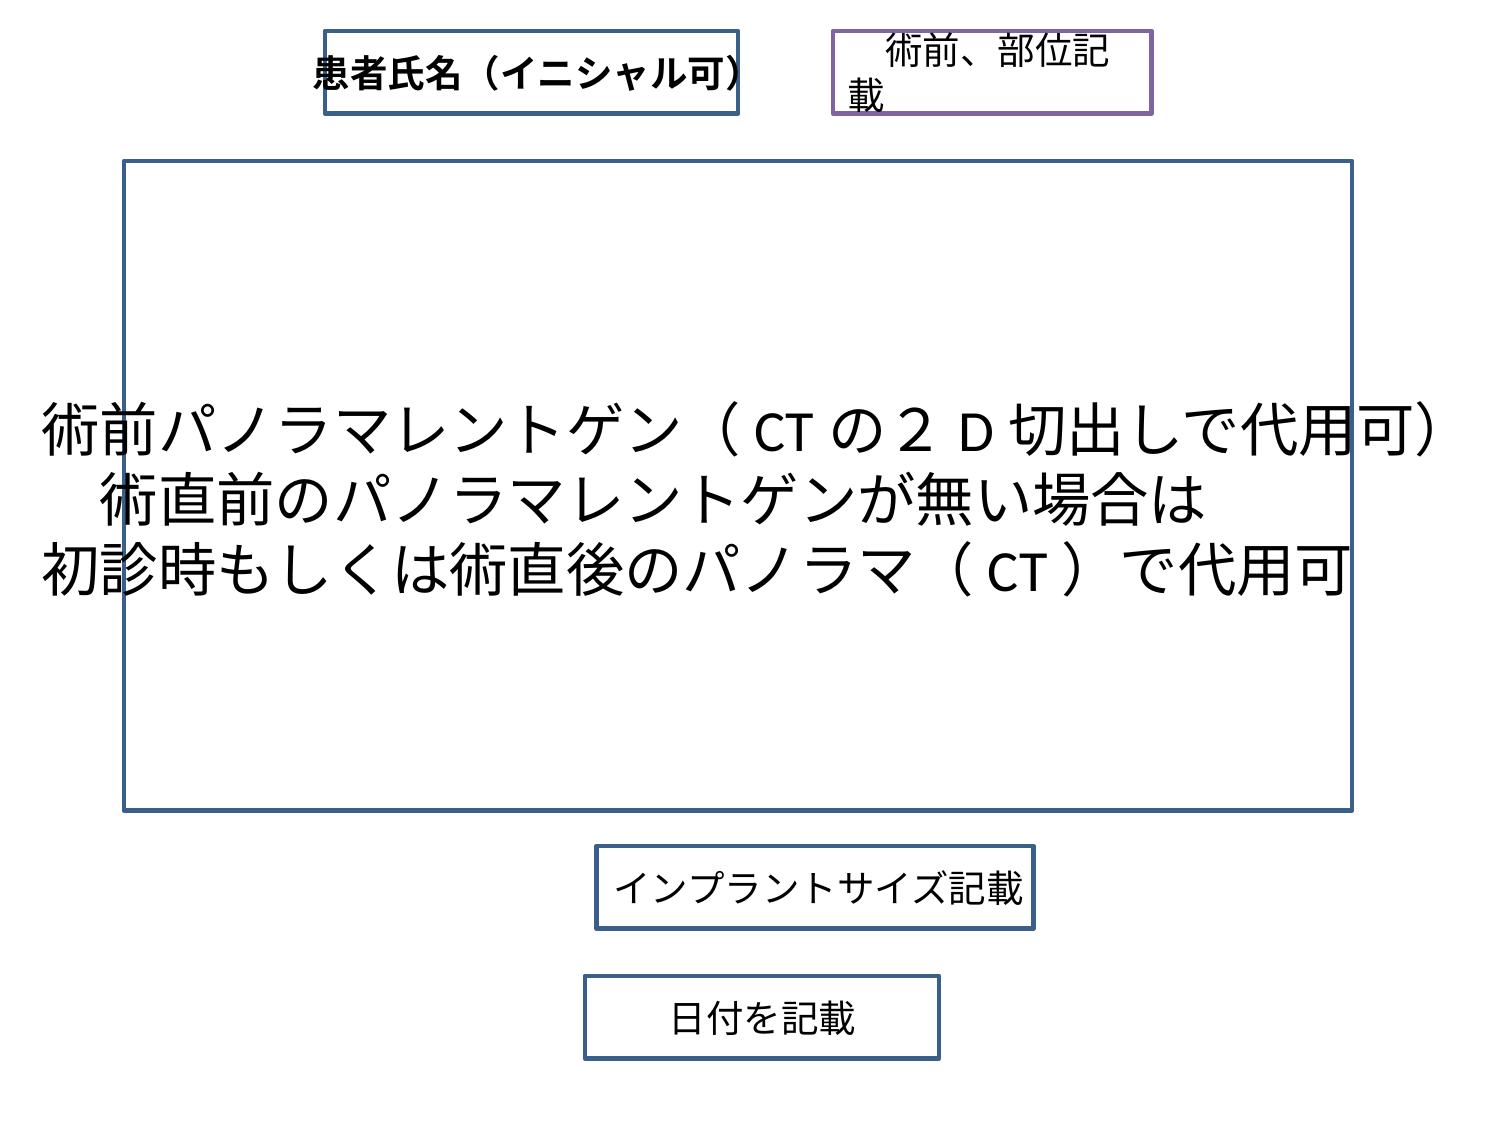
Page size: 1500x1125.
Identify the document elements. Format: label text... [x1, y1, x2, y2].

text_box 術前パノラマレントゲン（CTの２D切出しで代用可） 術直前のパノラマレントゲンが無い場合は 初診時もしくは術直後のパノラマ（CT）で代用可 [27, 385, 1488, 610]
text_box インプラントサイズ記載 [598, 857, 1039, 918]
text_box [323, 29, 740, 42]
text_box [122, 610, 1354, 813]
text_box [122, 159, 1354, 385]
text_box 患者氏名（イニシャル可） [297, 42, 778, 103]
text_box 術前、部位記載 [831, 29, 1154, 116]
text_box [594, 844, 1036, 931]
text_box 日付を記載 [654, 987, 872, 1048]
text_box ひひずけ日図家 [583, 974, 941, 1061]
text_box [323, 103, 740, 116]
